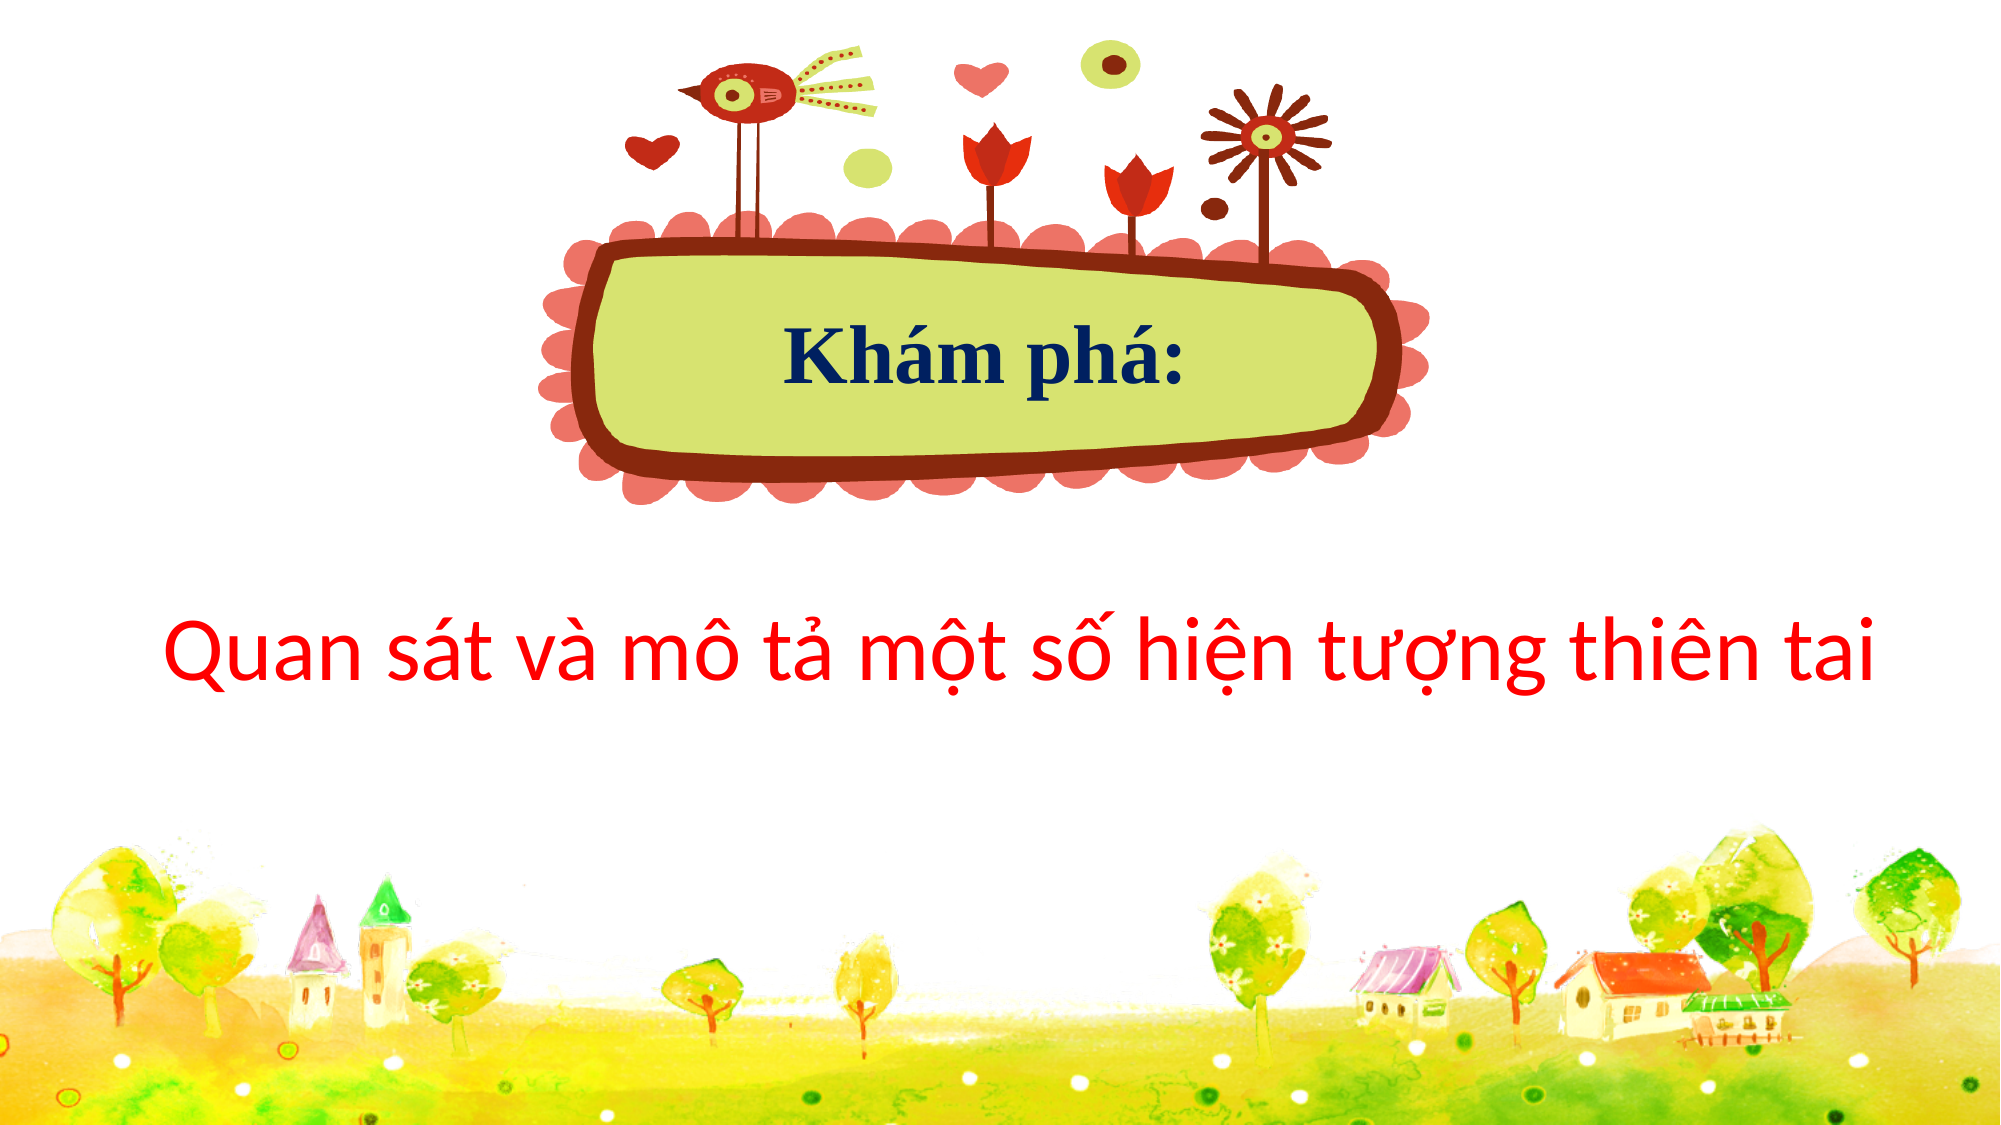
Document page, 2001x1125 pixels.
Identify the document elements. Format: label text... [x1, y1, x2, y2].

picture [538, 40, 1430, 505]
picture [0, 792, 2000, 1125]
text_box Quan sát và mô tả một số hiện tượng thiên tai [147, 581, 1903, 707]
